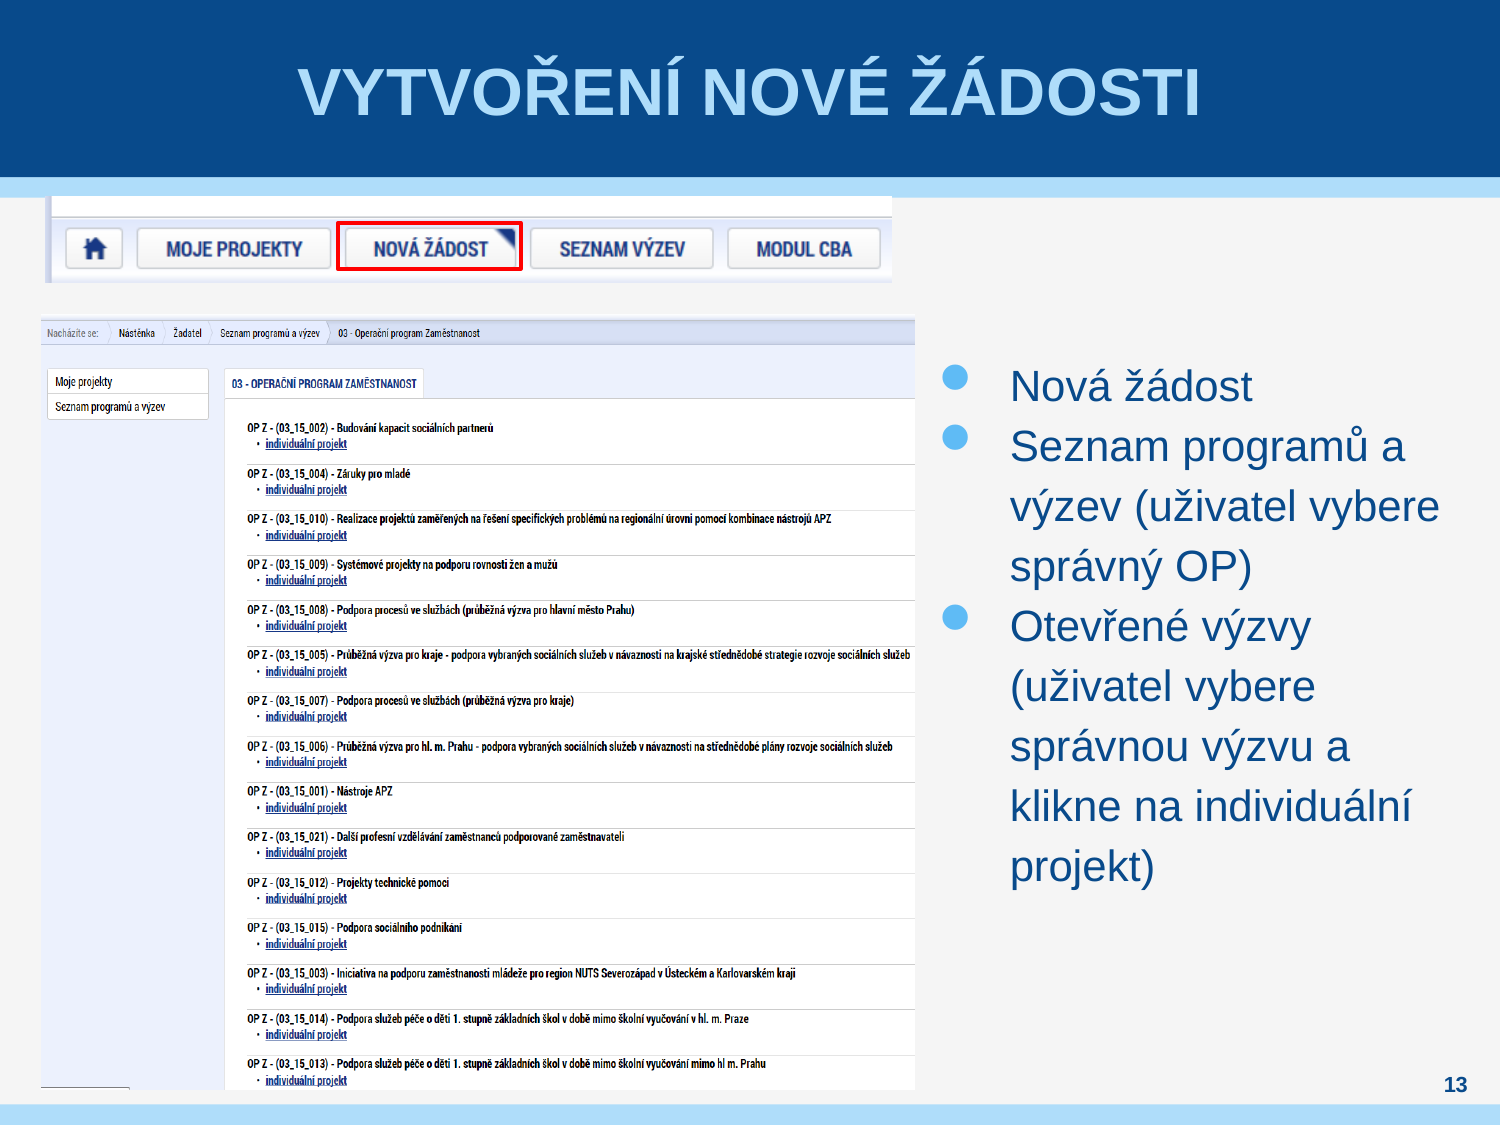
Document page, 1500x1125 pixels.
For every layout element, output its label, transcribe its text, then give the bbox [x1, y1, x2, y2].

list Nová žádost Seznam programů a výzev (uživatel vybere správný OP) Otevřené výzvy (uživatel vybere správnou výzvu a klikne na individuální projekt) [938, 349, 1471, 1077]
picture [44, 195, 892, 283]
title Vytvoření nové žádosti [59, 0, 1441, 178]
picture [40, 314, 916, 1091]
slide_number 13 [1417, 1068, 1495, 1099]
